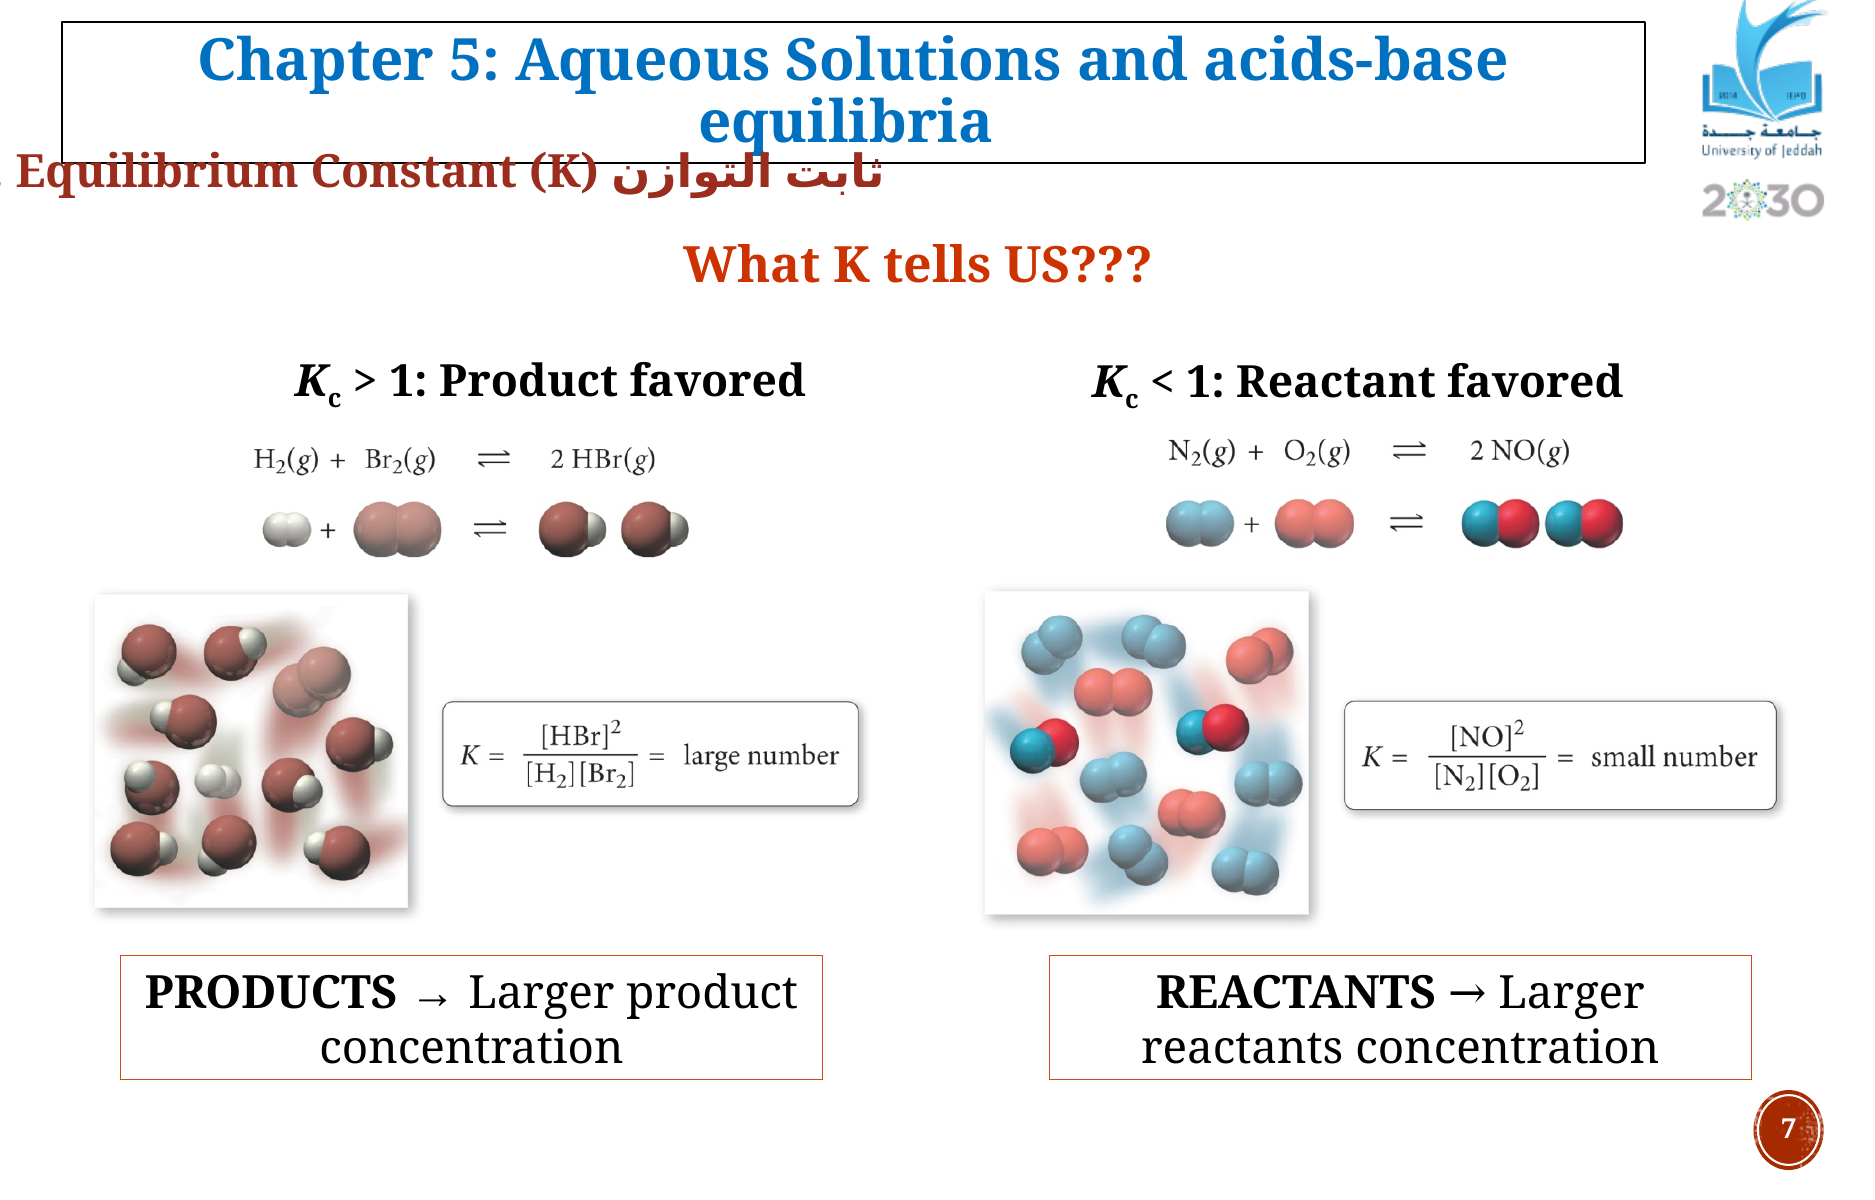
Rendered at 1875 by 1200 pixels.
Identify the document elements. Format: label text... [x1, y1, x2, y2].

text_box Chapter 5: Aqueous Solutions and acids-base equilibria [61, 21, 1646, 164]
slide_number 7 [1739, 1097, 1838, 1162]
text_box What K tells US??? [669, 224, 1168, 300]
text_box PRODUCTS → Larger product concentration [120, 955, 823, 1080]
list Kc > 1: Product favored [279, 345, 854, 416]
text_box 5.2. Equilibrium Constant (K) ثابت التوازن [0, 134, 912, 205]
text_box REACTANTS → Larger reactants concentration [1049, 955, 1752, 1080]
picture [1681, 0, 1846, 227]
picture [78, 440, 880, 924]
picture [967, 431, 1799, 932]
text_box Kc < 1: Reactant favored [1077, 345, 1690, 416]
